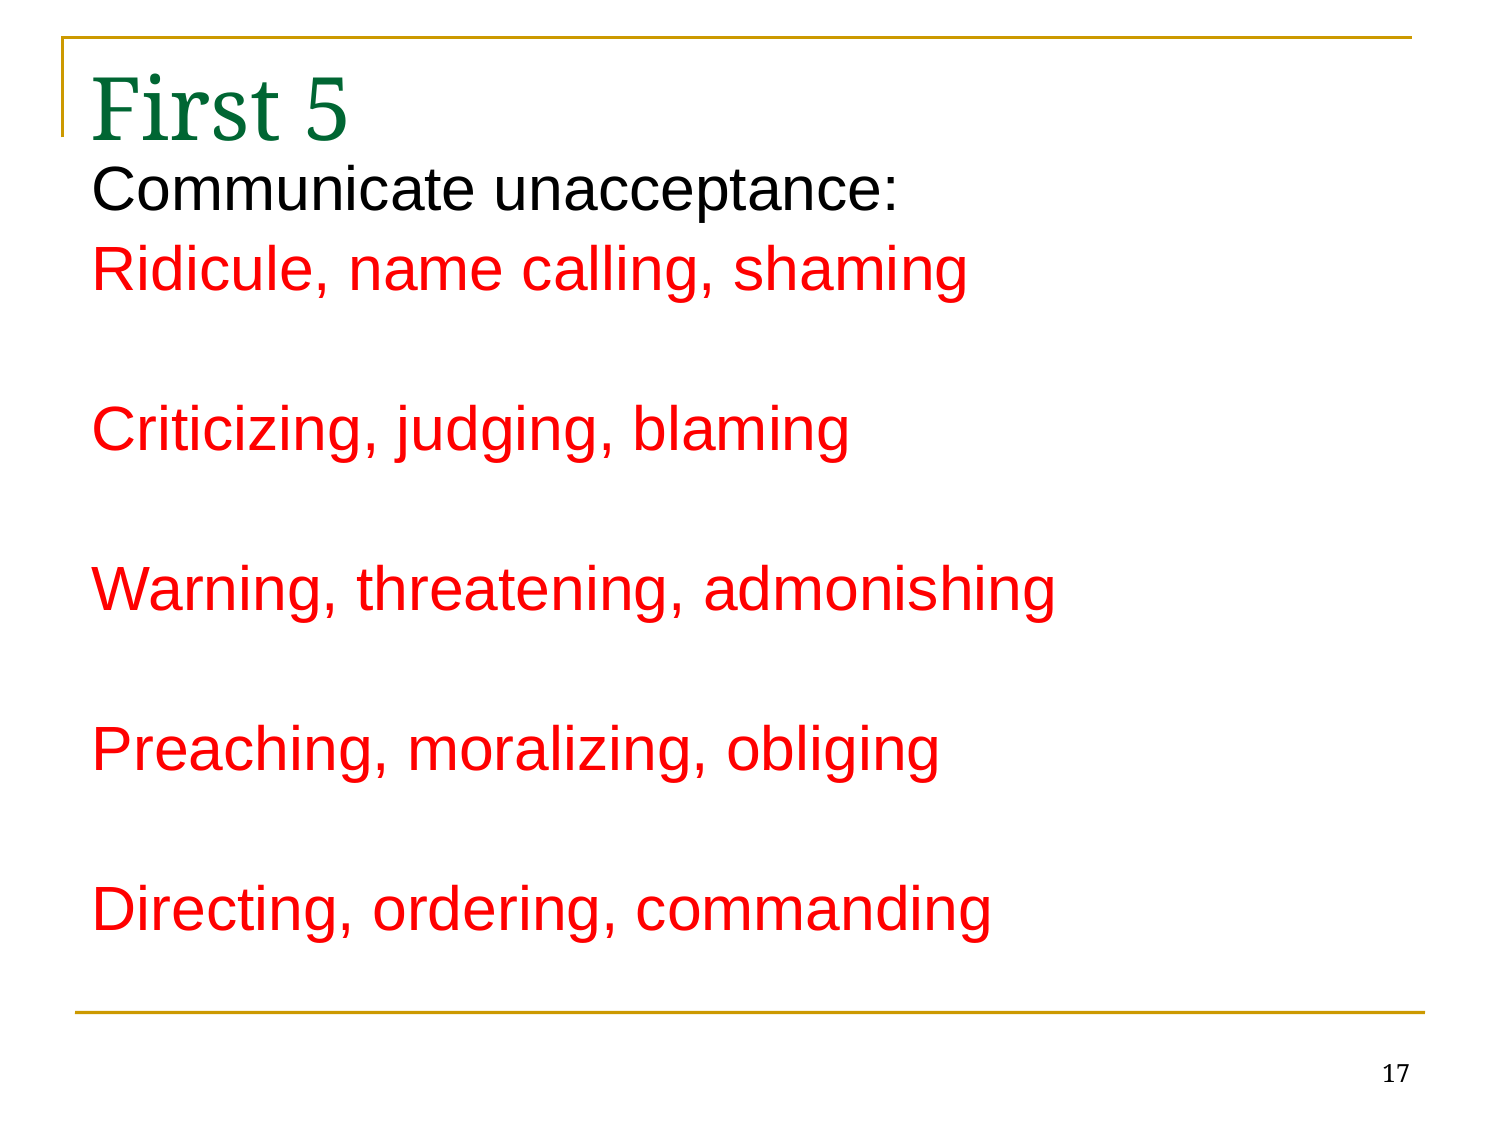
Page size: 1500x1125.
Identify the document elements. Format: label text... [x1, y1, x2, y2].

list Communicate unacceptance: Ridicule, name calling, shaming Criticizing, judging, blaming Warning, threatening, admonishing Preaching, moralizing, obliging Directing, ordering, commanding [76, 148, 1427, 893]
slide_number 17 [1074, 1023, 1426, 1100]
title First 5 [74, 45, 1426, 233]
